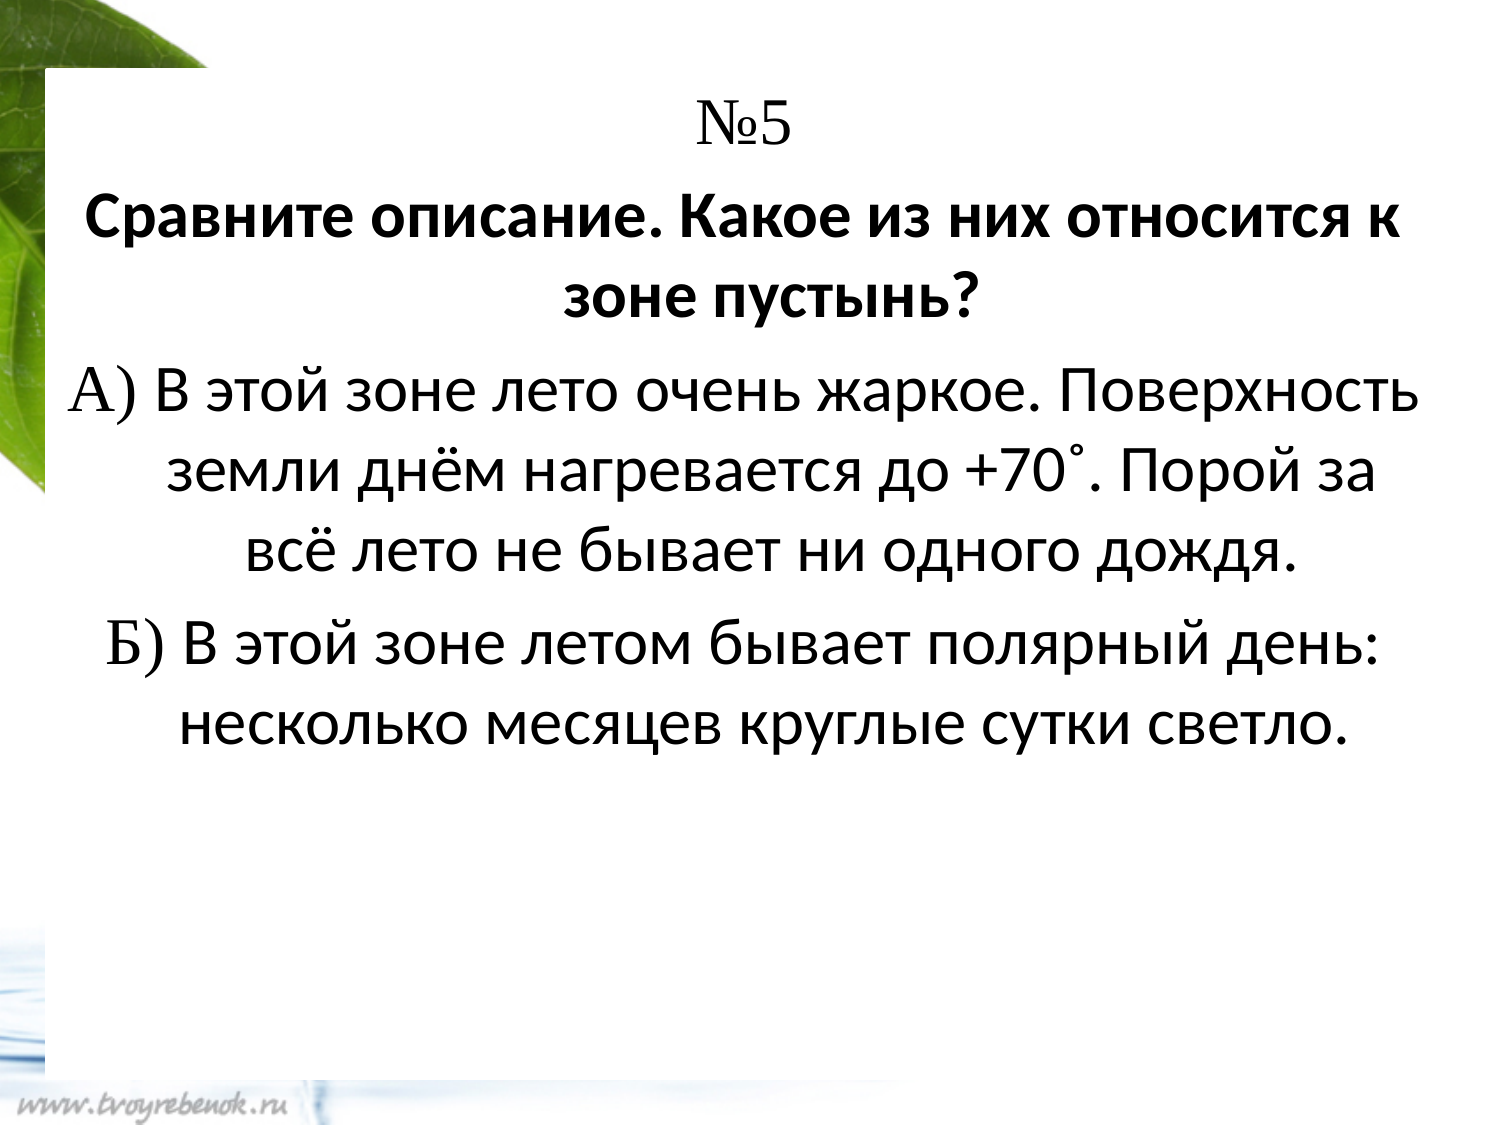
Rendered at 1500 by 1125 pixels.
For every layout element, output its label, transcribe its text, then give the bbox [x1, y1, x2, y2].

picture [0, 0, 1500, 1125]
list №5 Сравните описание. Какое из них относится к зоне пустынь? А) В этой зоне лето очень жаркое. Поверхность земли днём нагревается до +70˚. Порой за всё лето не бывает ни одного дождя. Б) В этой зоне летом бывает полярный день: несколько месяцев круглые сутки светло. [45, 68, 1443, 1080]
